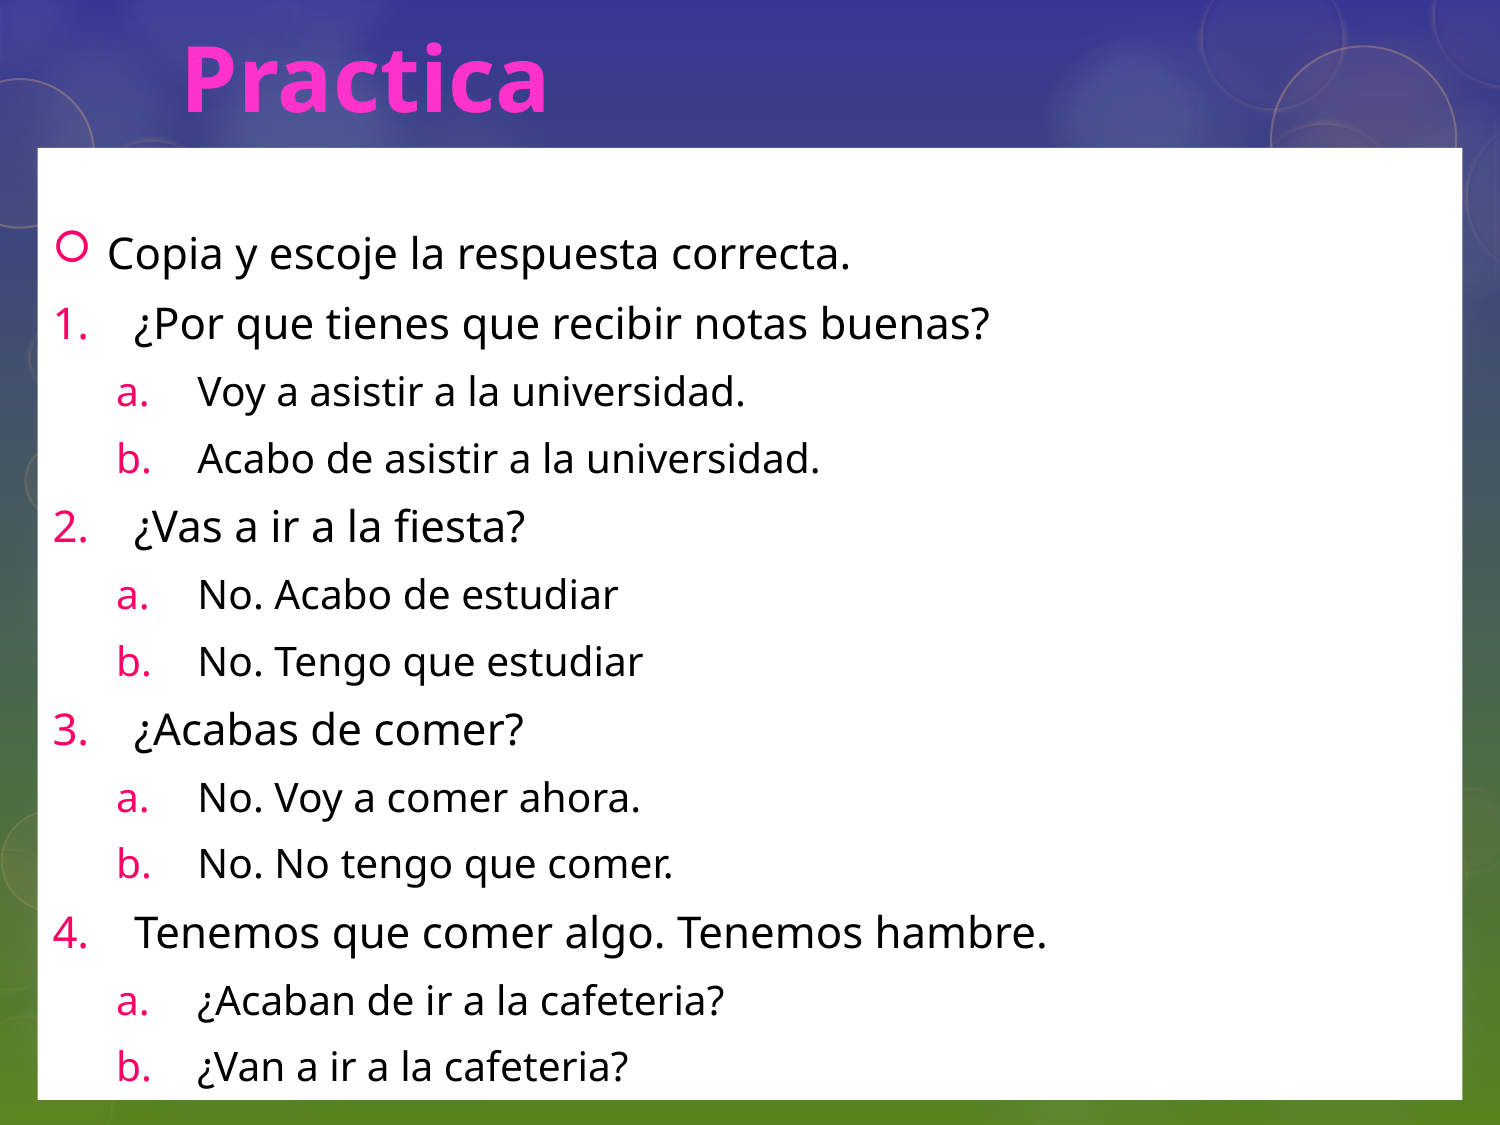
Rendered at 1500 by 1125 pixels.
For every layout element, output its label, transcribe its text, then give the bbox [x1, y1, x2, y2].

list Copia y escoje la respuesta correcta. ¿Por que tienes que recibir notas buenas? Voy a asistir a la universidad. Acabo de asistir a la universidad. ¿Vas a ir a la fiesta? No. Acabo de estudiar No. Tengo que estudiar ¿Acabas de comer? No. Voy a comer ahora. No. No tengo que comer. Tenemos que comer algo. Tenemos hambre. ¿Acaban de ir a la cafeteria? ¿Van a ir a la cafeteria? [37, 147, 1463, 1100]
title Practica [165, 0, 1335, 152]
